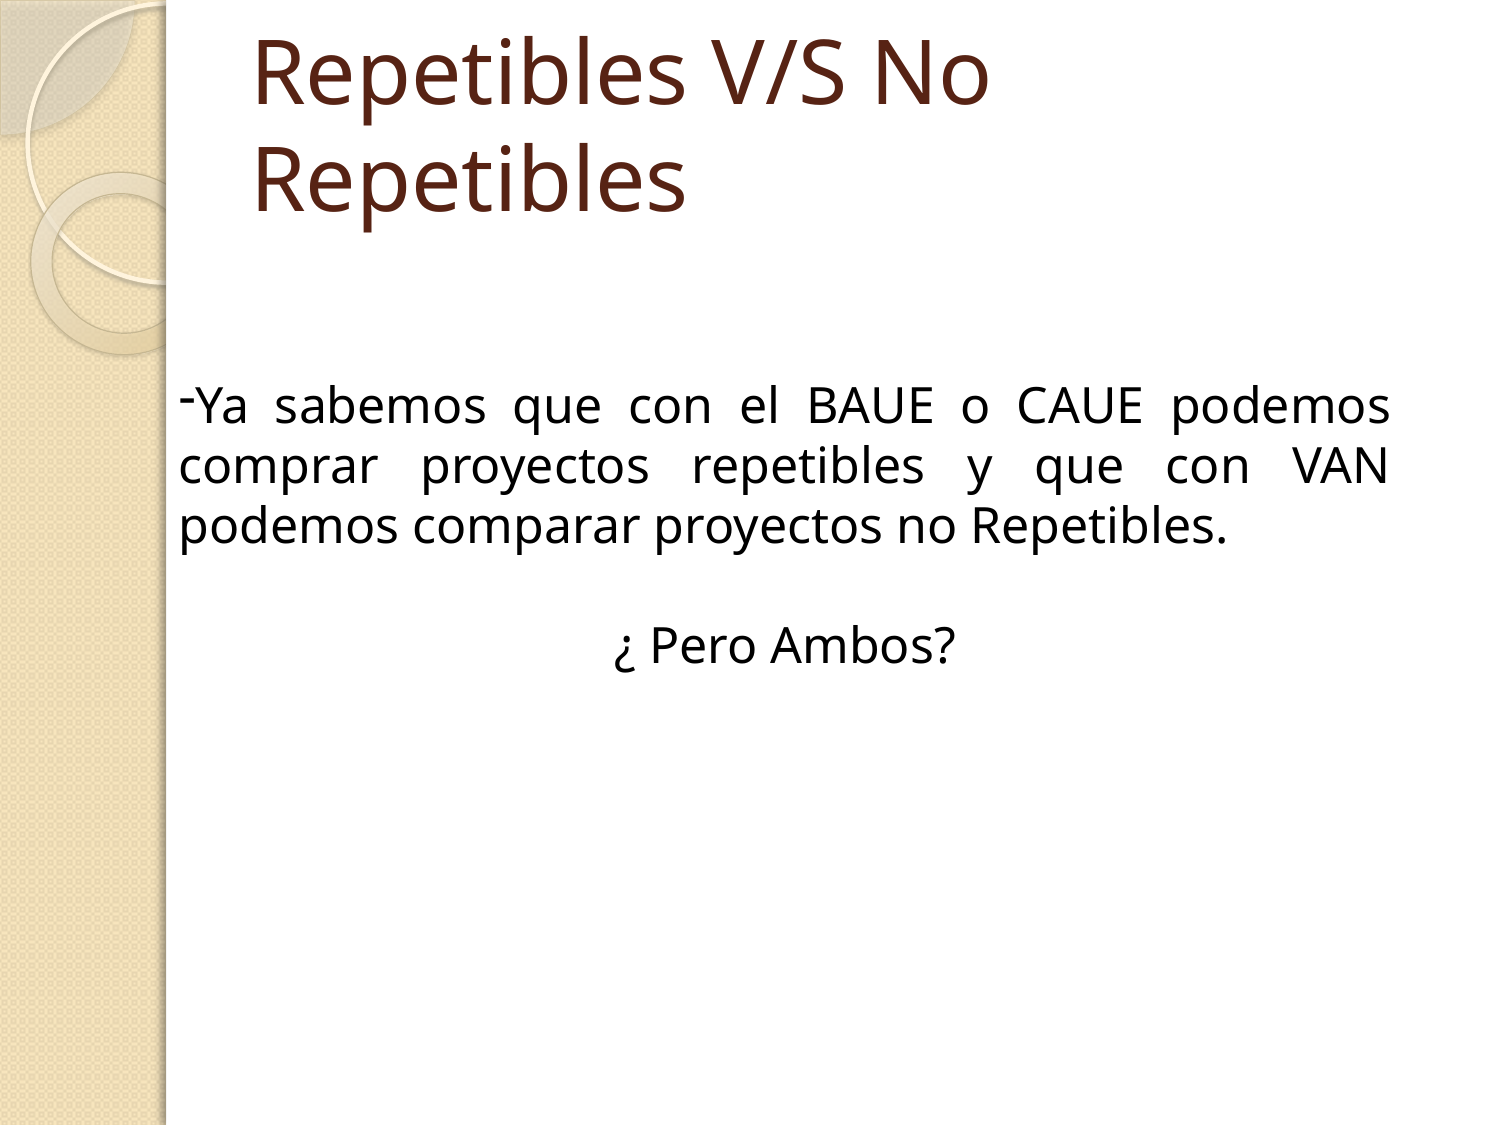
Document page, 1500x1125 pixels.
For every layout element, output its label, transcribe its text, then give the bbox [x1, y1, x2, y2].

title Repetibles V/S No Repetibles [235, 45, 1466, 200]
text_box Ya sabemos que con el BAUE o CAUE podemos comprar proyectos repetibles y que con VAN podemos comparar proyectos no Repetibles. ¿ Pero Ambos? [164, 246, 1407, 861]
